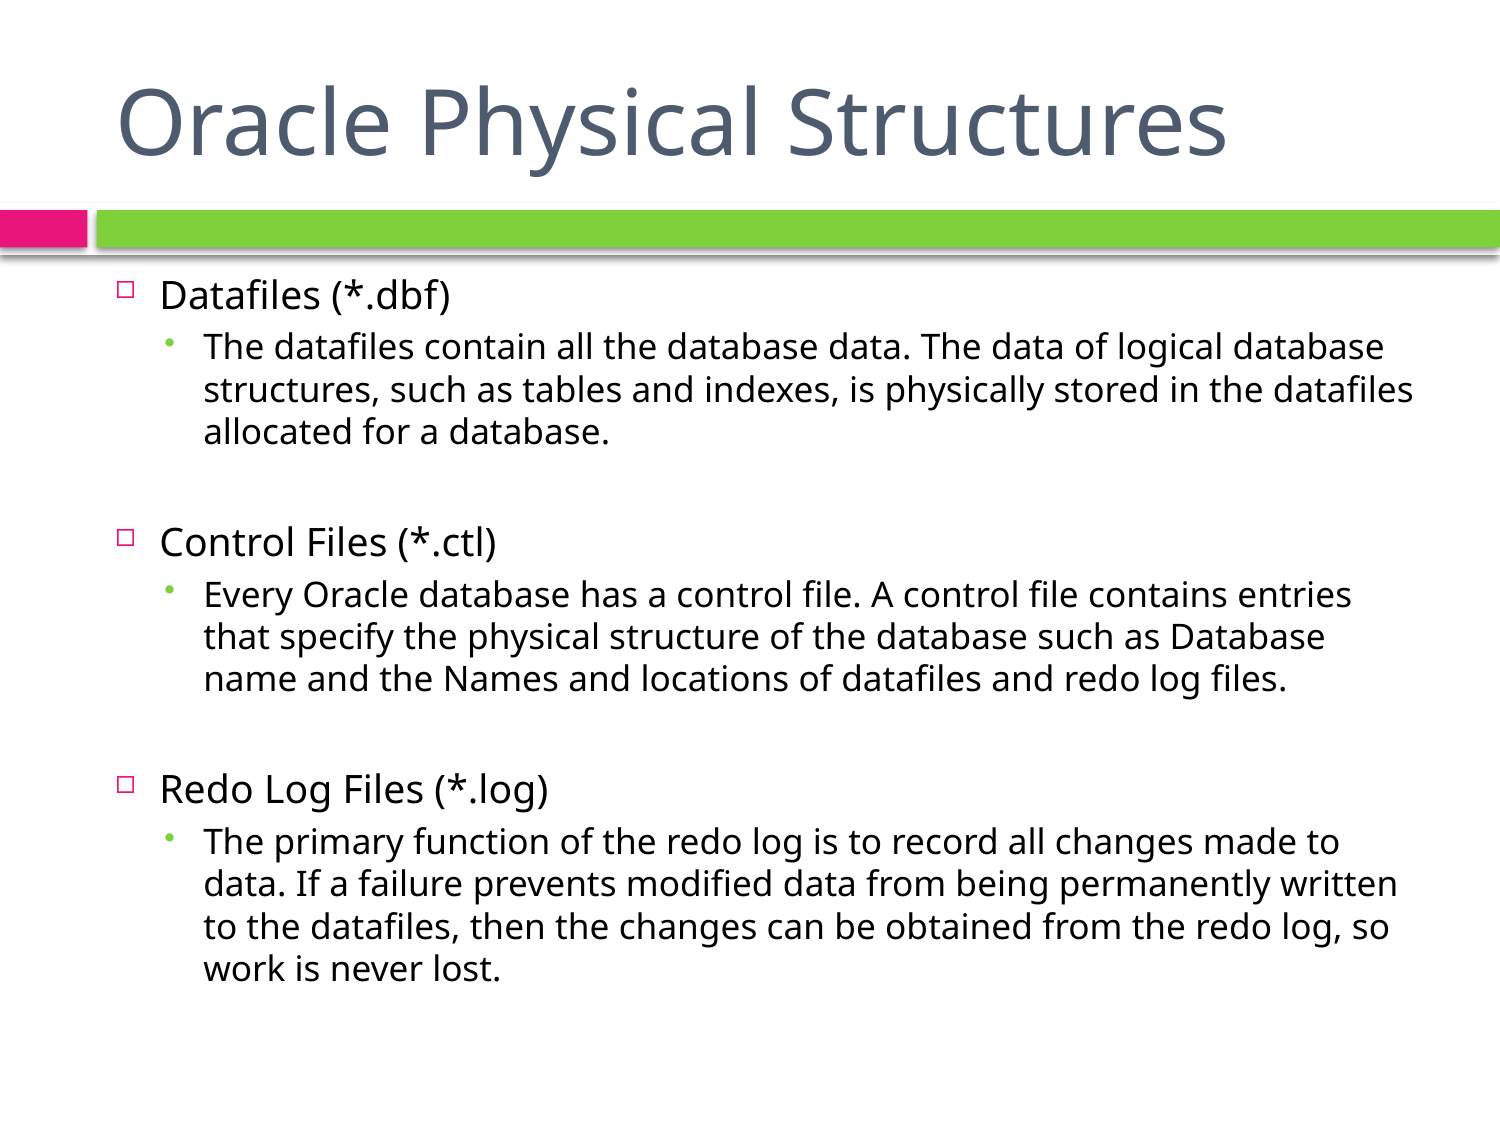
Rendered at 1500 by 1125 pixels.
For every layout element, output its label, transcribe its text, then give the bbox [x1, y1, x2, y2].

list Datafiles (*.dbf) The datafiles contain all the database data. The data of logical database structures, such as tables and indexes, is physically stored in the datafiles allocated for a database. Control Files (*.ctl) Every Oracle database has a control file. A control file contains entries that specify the physical structure of the database such as Database name and the Names and locations of datafiles and redo log files. Redo Log Files (*.log) The primary function of the redo log is to record all changes made to data. If a failure prevents modified data from being permanently written to the datafiles, then the changes can be obtained from the redo log, so work is never lost. [100, 262, 1438, 1000]
title Oracle Physical Structures [100, 37, 1438, 200]
